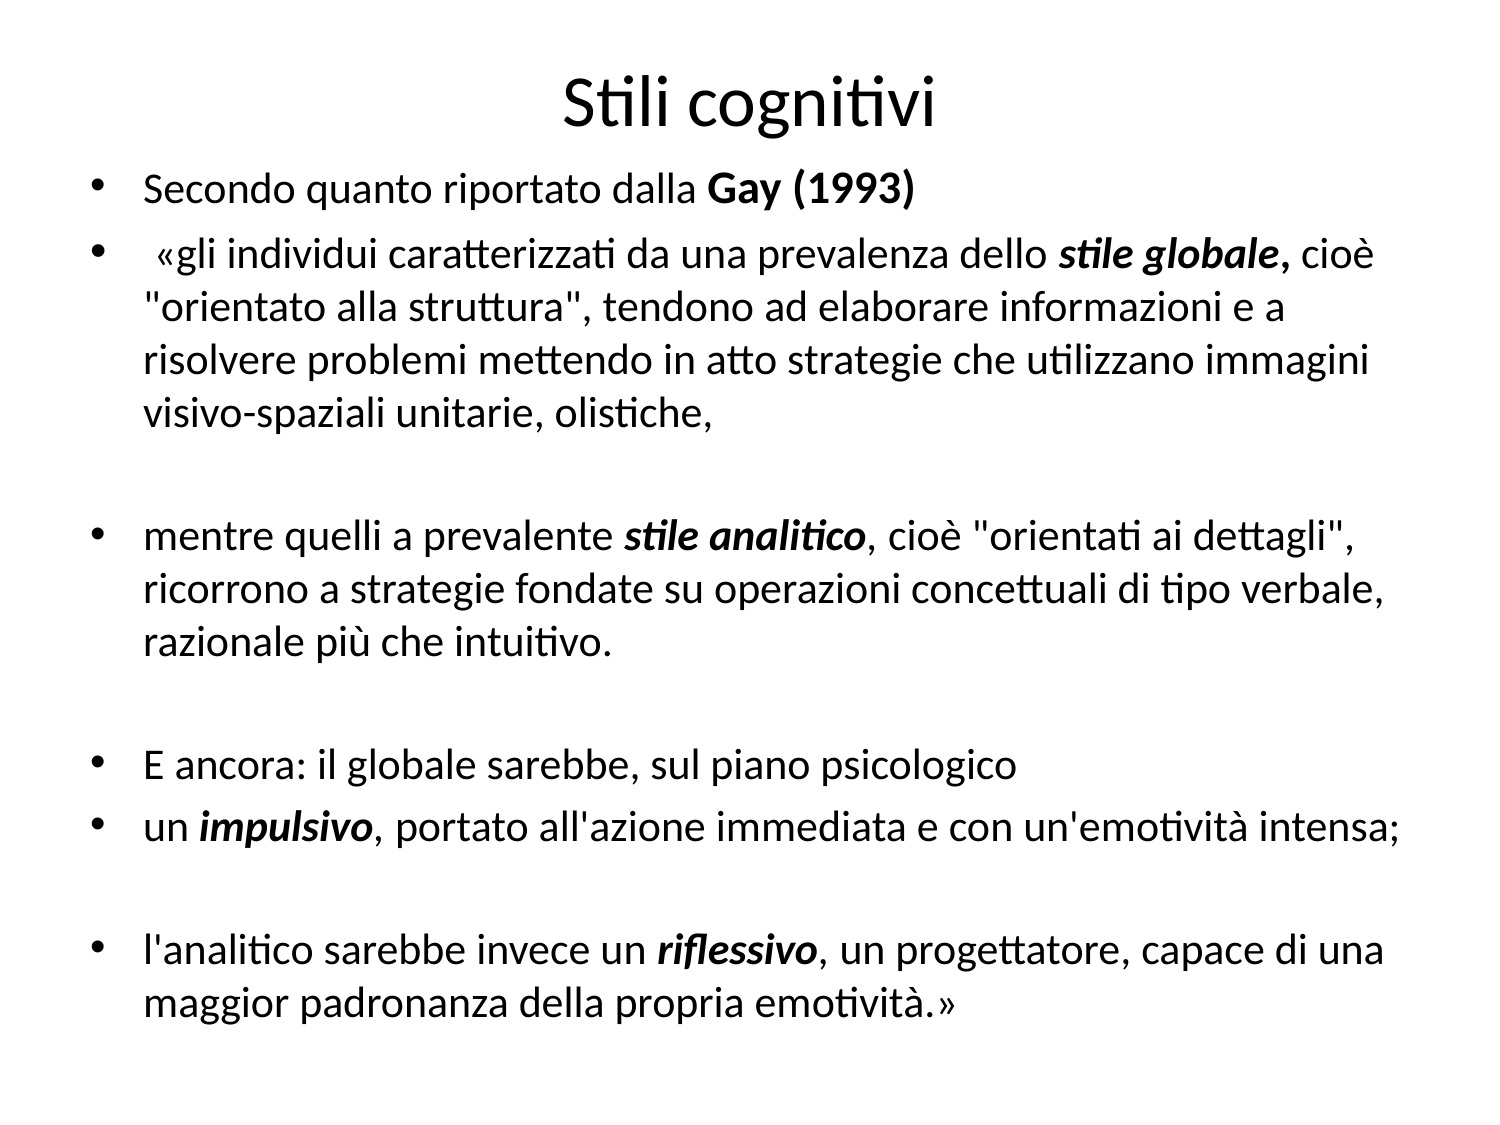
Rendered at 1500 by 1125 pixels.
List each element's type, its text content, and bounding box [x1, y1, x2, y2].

title Stili cognitivi [75, 45, 1425, 149]
list Secondo quanto riportato dalla Gay (1993) «gli individui caratterizzati da una prevalenza dello stile globale, cioè "orientato alla struttura", tendono ad elaborare informazioni e a risolvere problemi mettendo in atto strategie che utilizzano immagini visivo-spaziali unitarie, olistiche, mentre quelli a prevalente stile analitico, cioè "orientati ai dettagli", ricorrono a strategie fondate su operazioni concettuali di tipo verbale, razionale più che intuitivo. E ancora: il globale sarebbe, sul piano psicologico un impulsivo, portato all'azione immediata e con un'emotività intensa; l'analitico sarebbe invece un riflessivo, un progettatore, capace di una maggior padronanza della propria emotività.» [75, 149, 1425, 1071]
